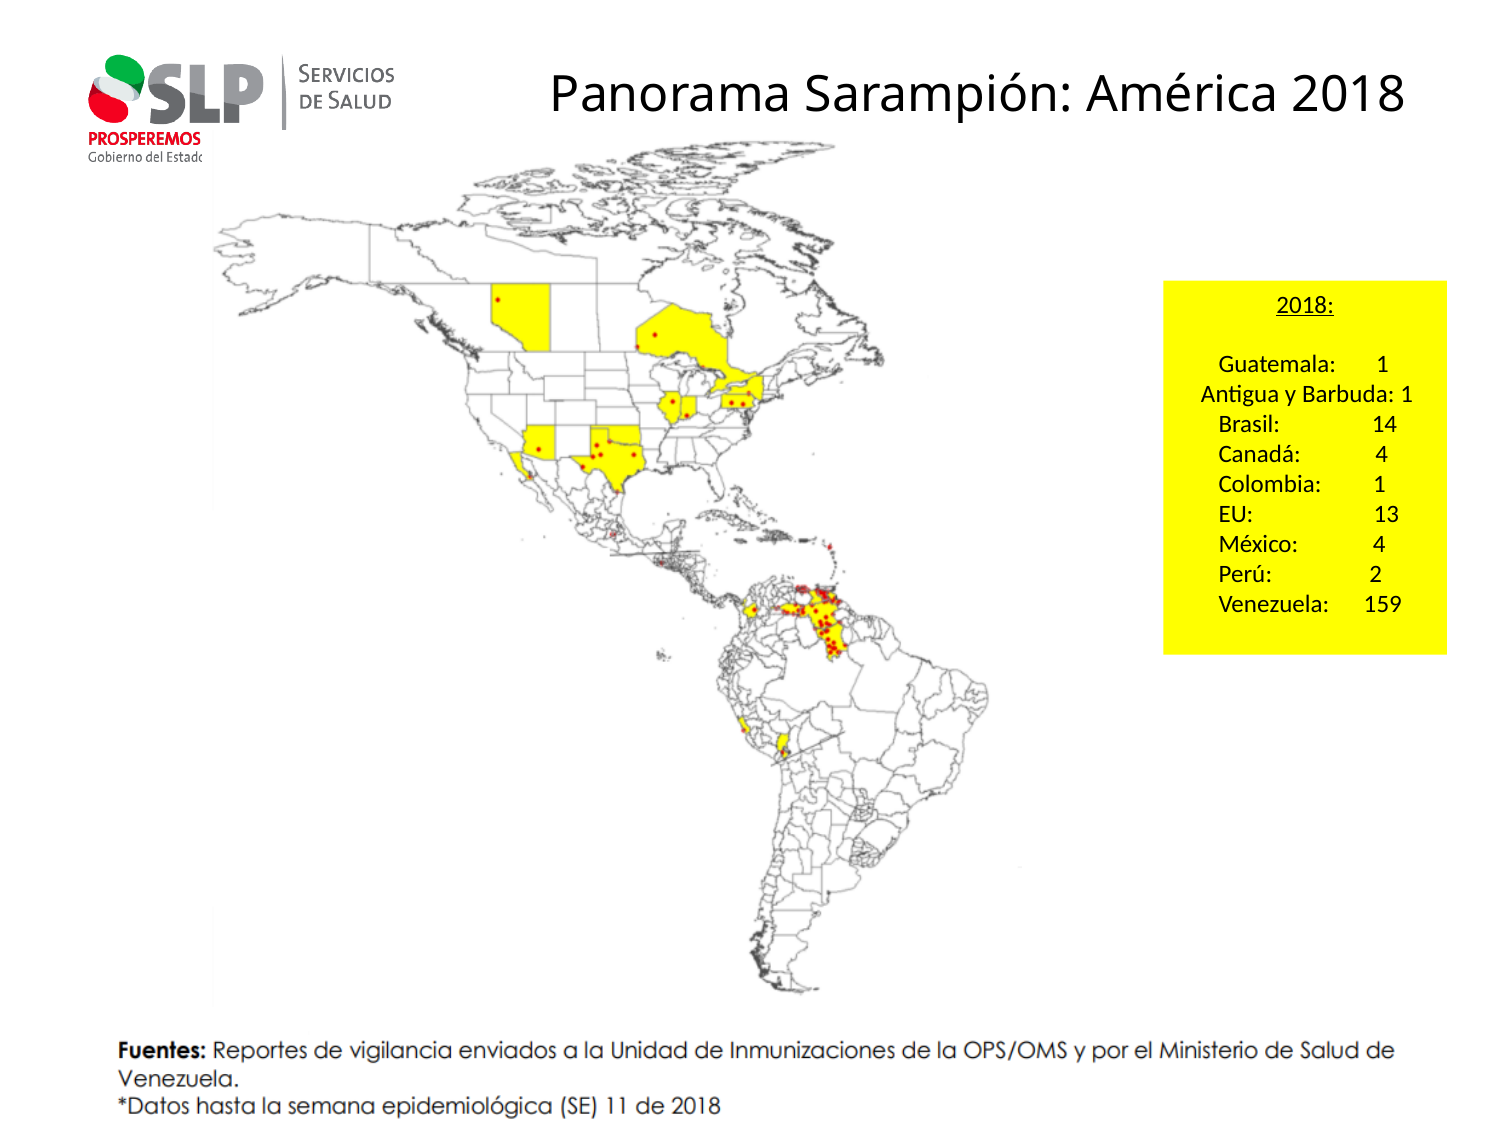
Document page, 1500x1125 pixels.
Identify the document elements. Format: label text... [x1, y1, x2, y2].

text_box 2018: Guatemala: 1 Antigua y Barbuda: 1 Brasil: 14 Canadá: 4 Colombia: 1 EU: 13 México: 4 Perú: 2 Venezuela: 159 [1163, 280, 1447, 655]
picture [111, 1031, 1413, 1120]
picture [88, 54, 1022, 1007]
text_box Panorama Sarampión: América 2018 [442, 54, 1500, 130]
